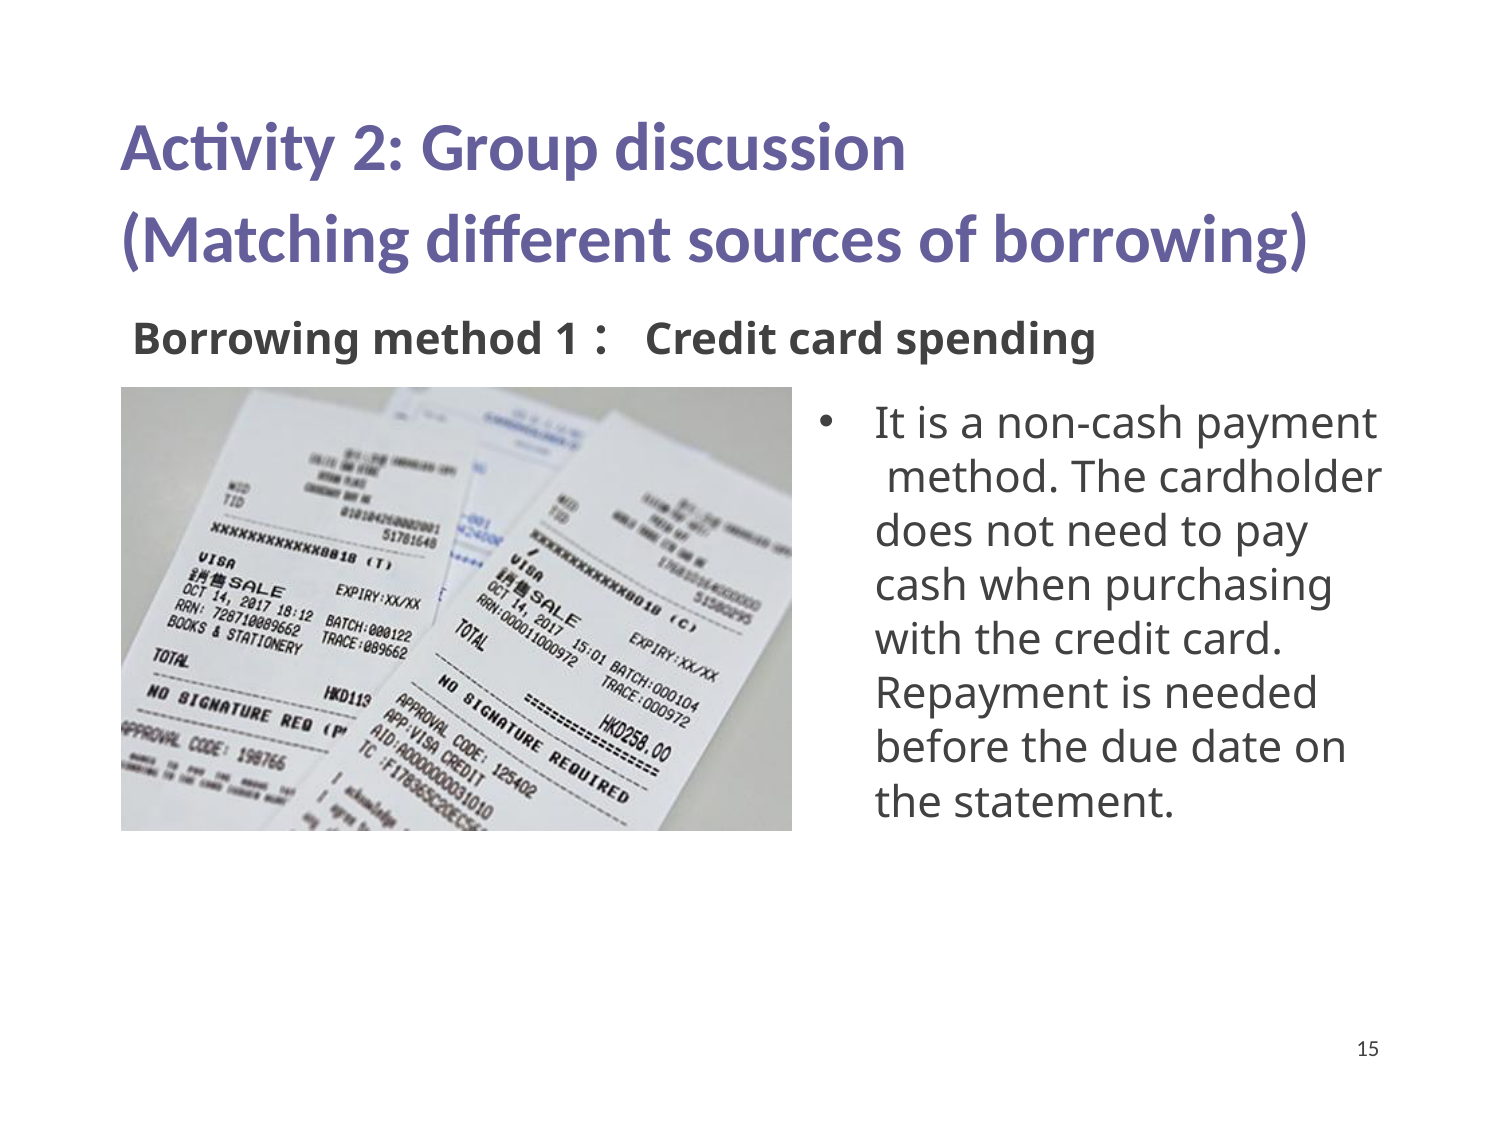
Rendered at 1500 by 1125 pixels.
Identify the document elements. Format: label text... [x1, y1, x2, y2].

slide_number 15 [1353, 1035, 1381, 1062]
list Activity 2: Group discussion (Matching different sources of borrowing) [119, 113, 1382, 269]
text_box It is a non-cash payment method. The cardholder does not need to pay cash when purchasing with the credit card. Repayment is needed before the due date on the statement. [808, 382, 1410, 853]
picture [121, 387, 792, 831]
text_box Borrowing method 1：Credit card spending [121, 307, 1410, 388]
